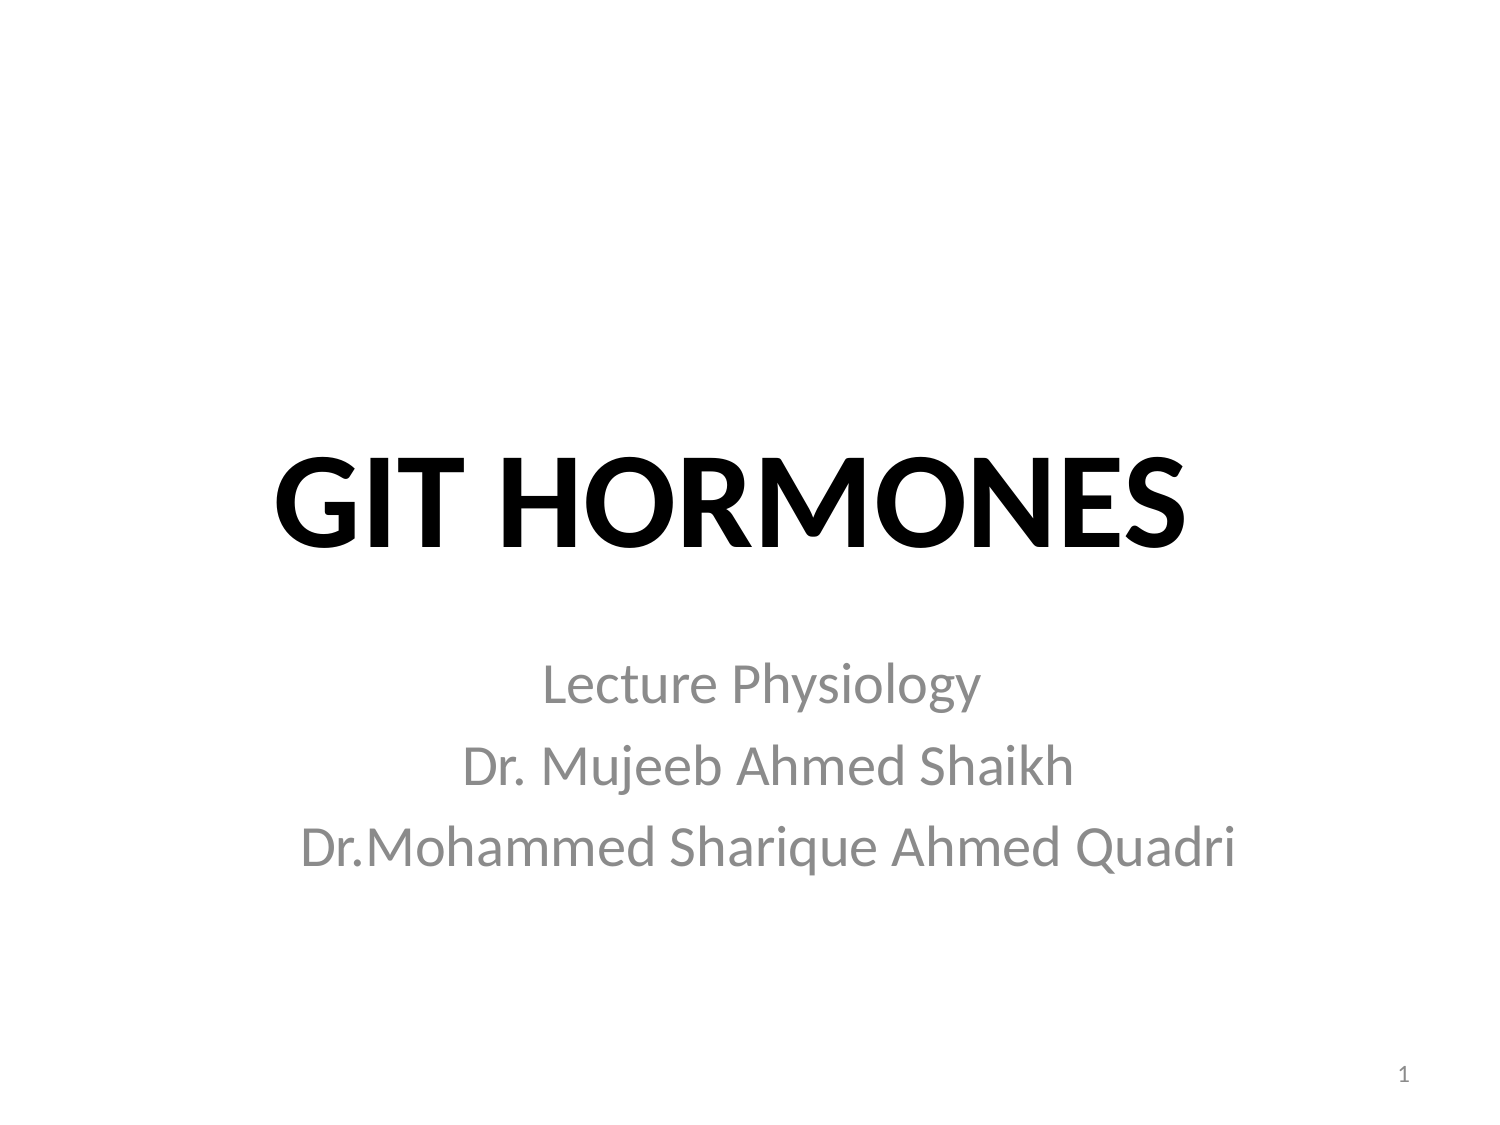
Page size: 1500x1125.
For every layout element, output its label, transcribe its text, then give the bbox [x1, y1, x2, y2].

subtitle Lecture Physiology Dr. Mujeeb Ahmed Shaikh Dr.Mohammed Sharique Ahmed Quadri [75, 637, 1463, 788]
title GIT HORMONES [37, 336, 1425, 538]
slide_number 1 [1074, 1042, 1425, 1103]
